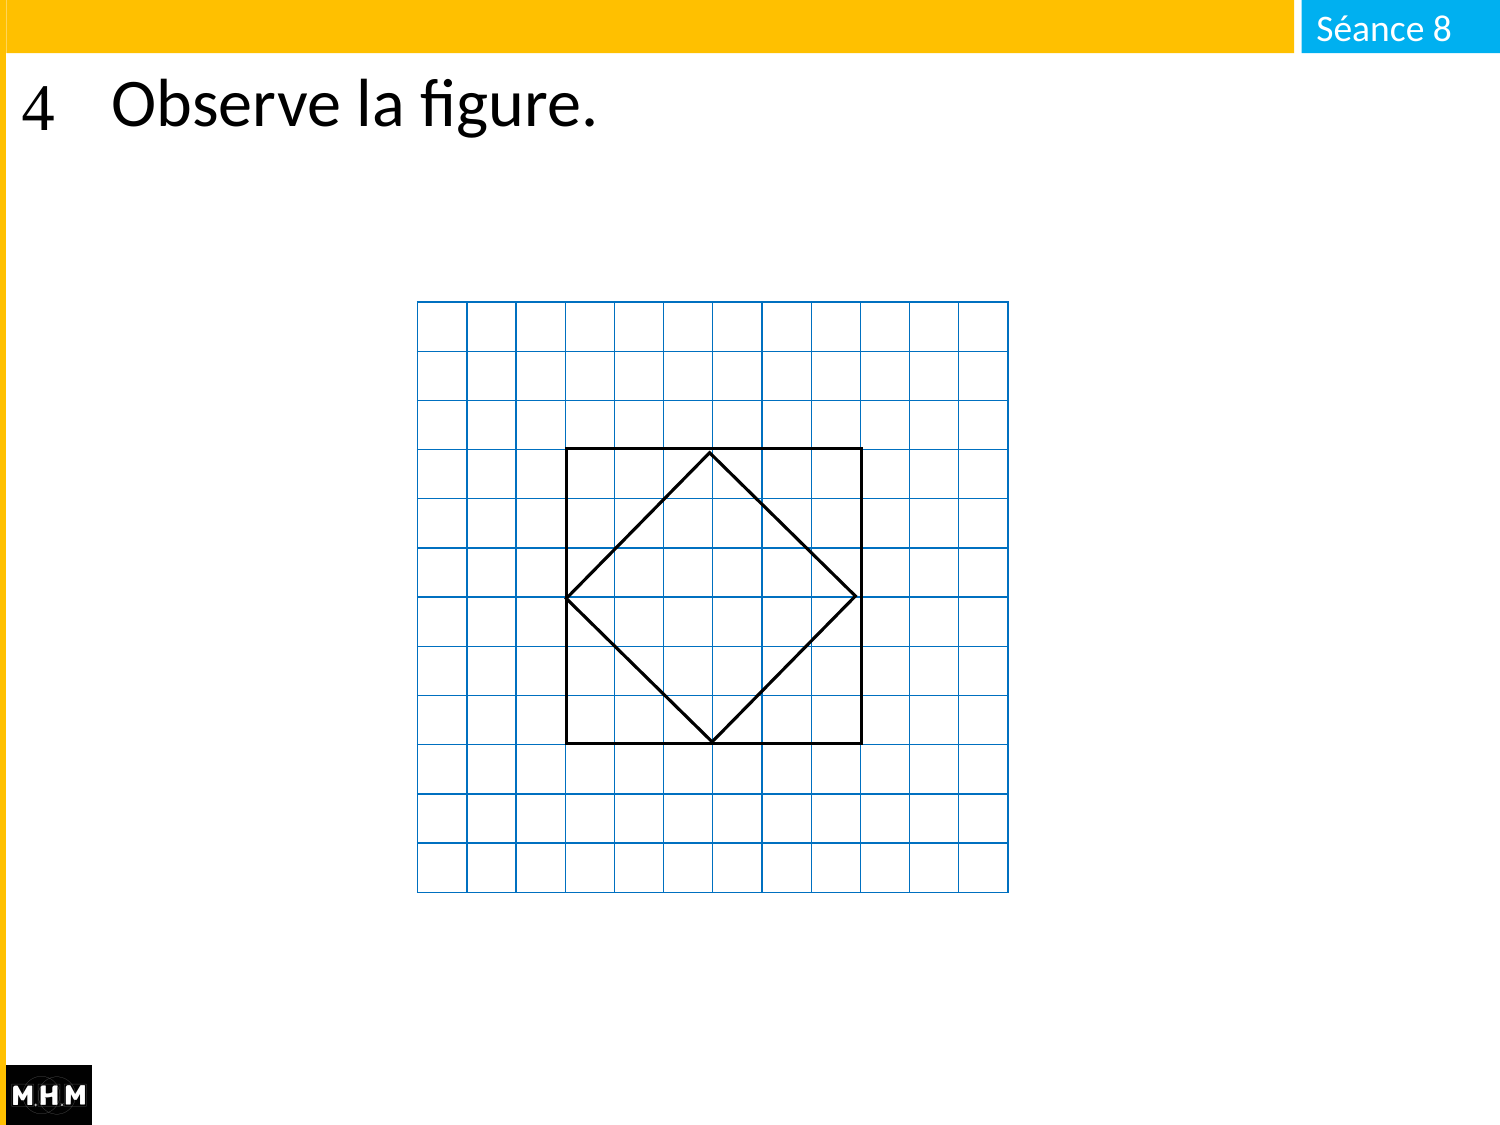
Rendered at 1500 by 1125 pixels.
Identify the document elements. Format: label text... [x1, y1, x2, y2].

table_cell [910, 401, 958, 449]
table_cell [517, 795, 565, 842]
picture [6, 1065, 92, 1125]
table_cell [615, 844, 663, 892]
table_cell [468, 745, 515, 793]
table_header [664, 303, 712, 351]
table_cell [812, 745, 860, 793]
table_cell [959, 450, 1007, 498]
table_cell [517, 844, 565, 892]
table_header [763, 303, 811, 351]
table_cell [910, 352, 958, 400]
table_cell [615, 745, 663, 793]
table_cell [566, 844, 614, 892]
table_cell [418, 647, 466, 695]
table_cell [418, 696, 466, 744]
table_cell [517, 499, 565, 547]
table_cell [468, 795, 515, 842]
table_cell [418, 450, 466, 498]
table_cell [910, 844, 958, 892]
table_header [566, 303, 614, 351]
table_cell [959, 549, 1007, 596]
table_cell [566, 745, 614, 793]
table_cell [418, 549, 466, 596]
table_cell [664, 844, 712, 892]
table_cell [959, 647, 1007, 695]
table_cell [910, 696, 958, 744]
table_cell [862, 598, 909, 646]
table_cell [910, 745, 958, 793]
table_cell [910, 795, 958, 842]
table_cell [763, 352, 811, 400]
table_cell [910, 549, 958, 596]
table_cell [418, 598, 466, 646]
table_cell [910, 598, 958, 646]
table_cell [517, 647, 565, 695]
table_cell [713, 844, 761, 892]
table_cell [418, 401, 466, 449]
table_cell [517, 598, 565, 646]
table_cell [517, 549, 565, 596]
table_header [615, 303, 663, 351]
table_header [517, 303, 565, 351]
table_cell [812, 795, 860, 842]
table_cell [713, 745, 761, 793]
table_cell [959, 795, 1007, 842]
table_cell [468, 598, 515, 646]
table_cell [517, 401, 565, 449]
text_box [564, 451, 857, 744]
text_box [565, 448, 862, 745]
table_cell [615, 352, 663, 400]
table_cell [566, 401, 614, 448]
table_cell [615, 795, 663, 842]
table_cell [861, 844, 909, 892]
table_cell [566, 795, 614, 842]
table_cell [910, 450, 958, 498]
table_cell [812, 844, 860, 892]
table_cell [418, 745, 466, 793]
table_header [959, 303, 1007, 351]
table_cell [517, 450, 565, 498]
table_cell [713, 352, 761, 400]
table_cell [862, 647, 909, 695]
table_cell [763, 795, 811, 842]
table_cell [959, 598, 1007, 646]
table_cell [910, 499, 958, 547]
table_cell [615, 401, 663, 448]
table_cell [763, 401, 811, 448]
table_cell [862, 499, 909, 547]
table_cell [959, 844, 1007, 892]
table_cell [468, 450, 515, 498]
table_cell [468, 499, 515, 547]
table_cell [418, 499, 466, 547]
table_cell [517, 352, 565, 400]
table_cell [862, 450, 909, 498]
table_cell [517, 696, 565, 744]
table_cell [713, 401, 761, 448]
table_header [910, 303, 958, 351]
table_cell [812, 401, 860, 448]
table_cell [862, 549, 909, 596]
table_cell [959, 745, 1007, 793]
table_cell [861, 401, 909, 449]
table_cell [763, 844, 811, 892]
table_cell [468, 352, 515, 400]
table_header [468, 303, 515, 351]
table_cell [664, 401, 712, 448]
table_header [713, 303, 761, 351]
table_cell [664, 795, 712, 842]
table_cell [959, 696, 1007, 744]
table_cell [959, 401, 1007, 449]
table_cell [468, 647, 515, 695]
table_cell [418, 844, 466, 892]
table_cell [664, 745, 712, 793]
table_cell [861, 745, 909, 793]
table_cell [713, 795, 761, 842]
table_cell [812, 352, 860, 400]
table_cell [468, 549, 515, 596]
table_cell [468, 844, 515, 892]
table_cell [418, 352, 466, 400]
table_cell [418, 795, 466, 842]
table_cell [468, 696, 515, 744]
table_header [861, 303, 909, 351]
table_cell [861, 352, 909, 400]
table_cell [517, 745, 565, 793]
table_cell [763, 745, 811, 793]
title Observe la figure. [96, 60, 1391, 150]
table_cell [862, 696, 909, 744]
table_cell [959, 499, 1007, 547]
table_cell [566, 352, 614, 400]
table_header [812, 303, 860, 351]
table_cell [468, 401, 515, 449]
table_cell [910, 647, 958, 695]
table_header [418, 303, 466, 351]
table_cell [861, 795, 909, 842]
table_cell [959, 352, 1007, 400]
table_cell [664, 352, 712, 400]
